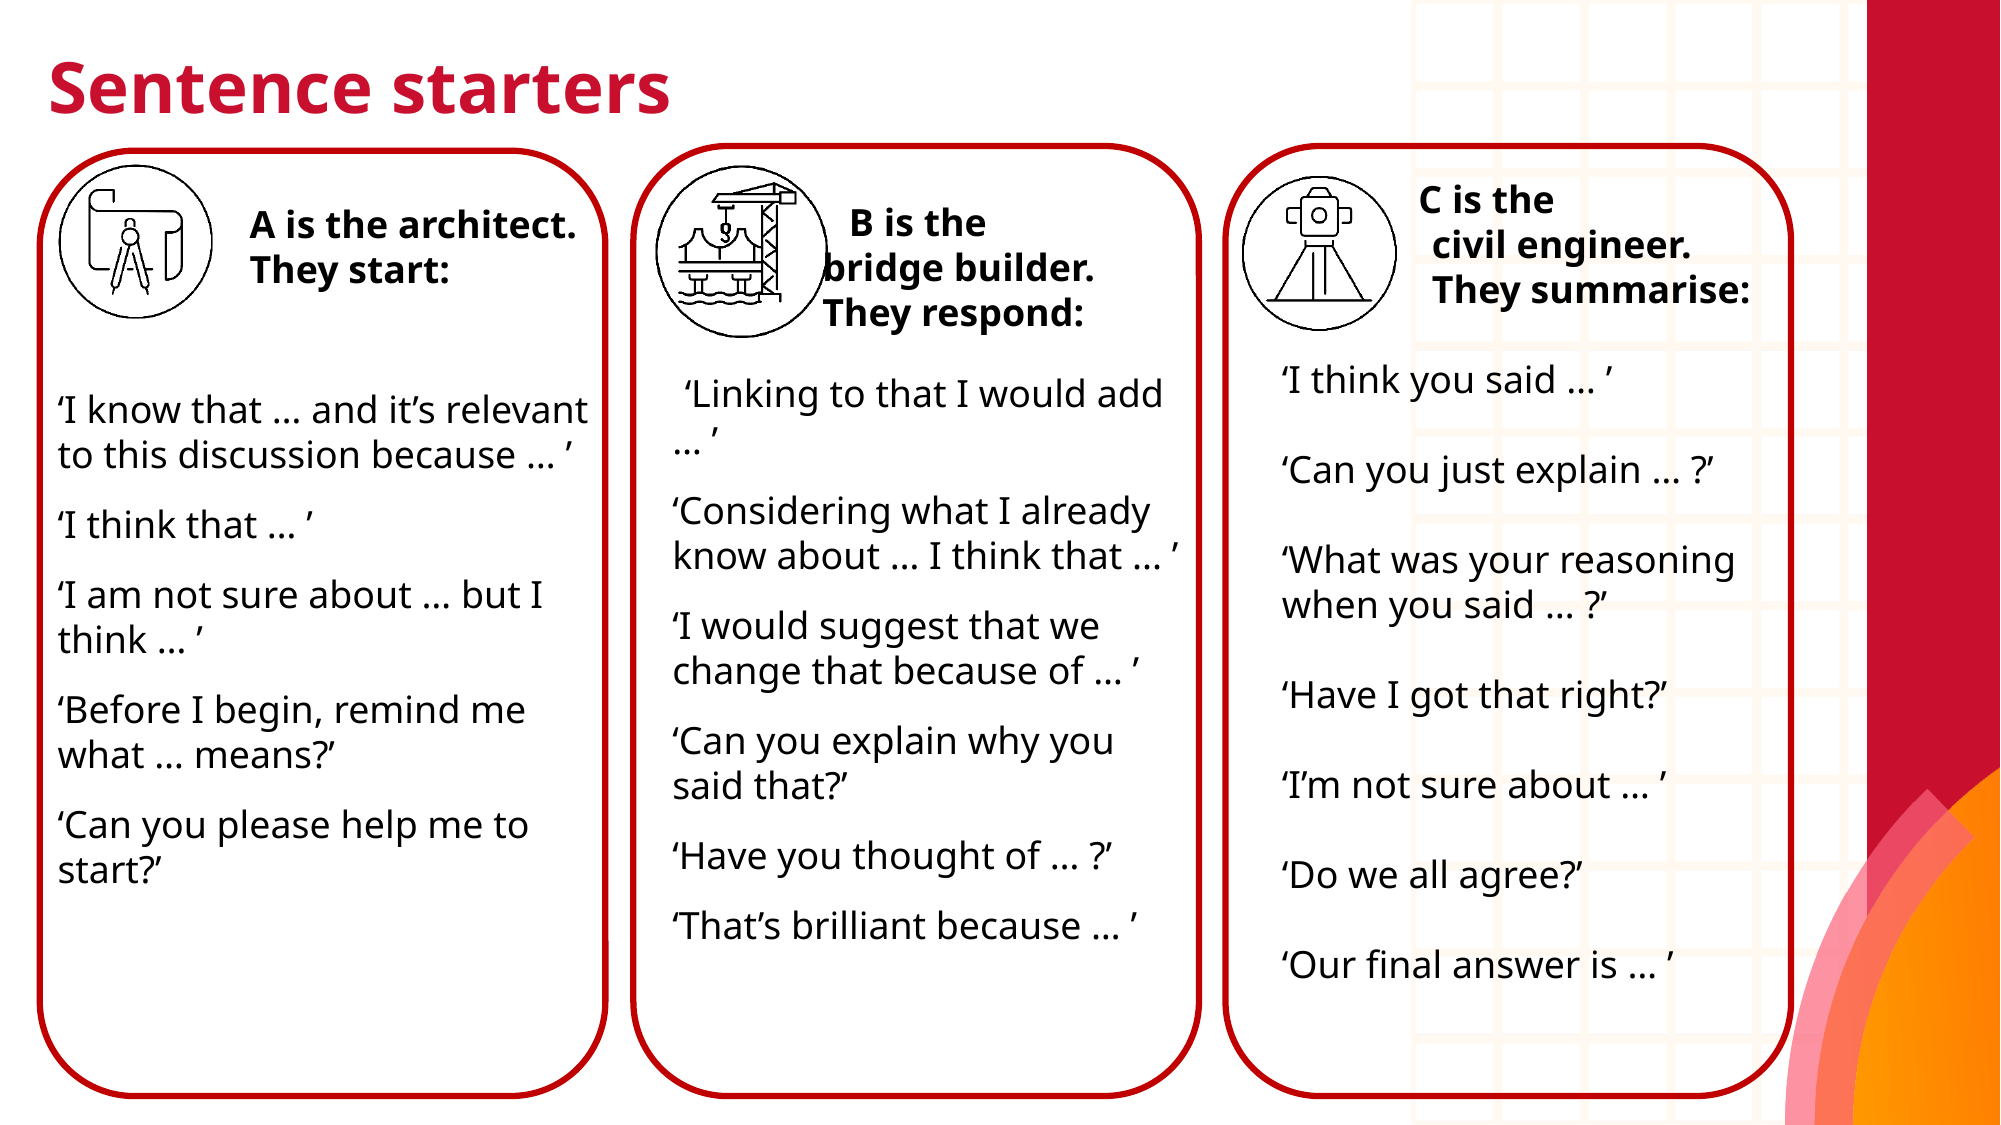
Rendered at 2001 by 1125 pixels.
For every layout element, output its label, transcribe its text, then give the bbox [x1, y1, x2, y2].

picture [51, 156, 220, 326]
text_box [1224, 144, 1793, 1098]
text_box [38, 149, 607, 1098]
title Sentence starters [48, 52, 1703, 125]
picture [1234, 168, 1404, 338]
picture [1411, 0, 2000, 1125]
list B is the bridge builder. They respond: ‘Linking to that I would add … ’ ‘Considering what I already know about … I think that ... ’ ‘I would suggest that we change that because of … ’ ‘Can you explain why you said that?’ ‘Have you thought of … ?’ ‘That’s brilliant because … ’ [672, 1057, 1184, 1108]
picture [647, 157, 836, 346]
text_box [632, 144, 1200, 1098]
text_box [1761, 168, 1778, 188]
